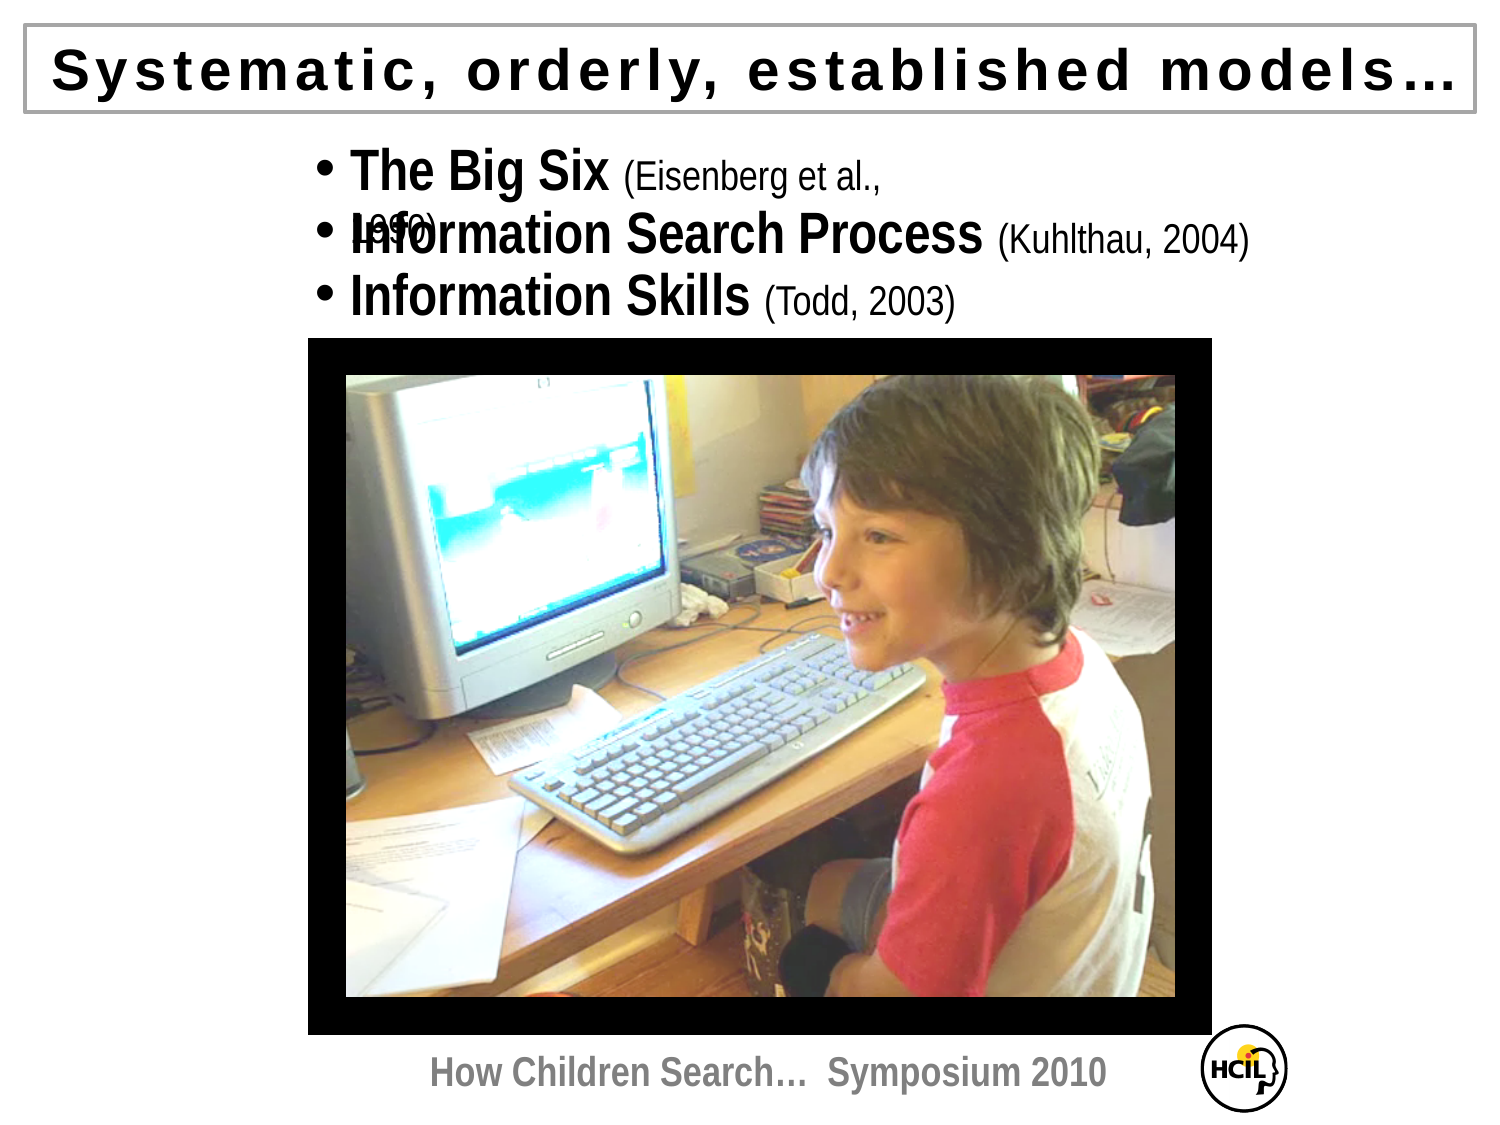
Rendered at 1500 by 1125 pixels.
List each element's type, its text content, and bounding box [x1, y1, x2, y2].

text_box How Children Search… Symposium 2010 [262, 1037, 1194, 1113]
text_box The Big Six (Eisenberg et al., 1990) [299, 124, 988, 200]
text_box Information Skills (Todd, 2003) [300, 249, 1463, 325]
picture [1199, 1024, 1289, 1113]
text_box Systematic, orderly, established models… [0, 24, 1500, 113]
text_box Information Search Process (Kuhlthau, 2004) [300, 187, 1463, 249]
picture [345, 374, 1176, 998]
